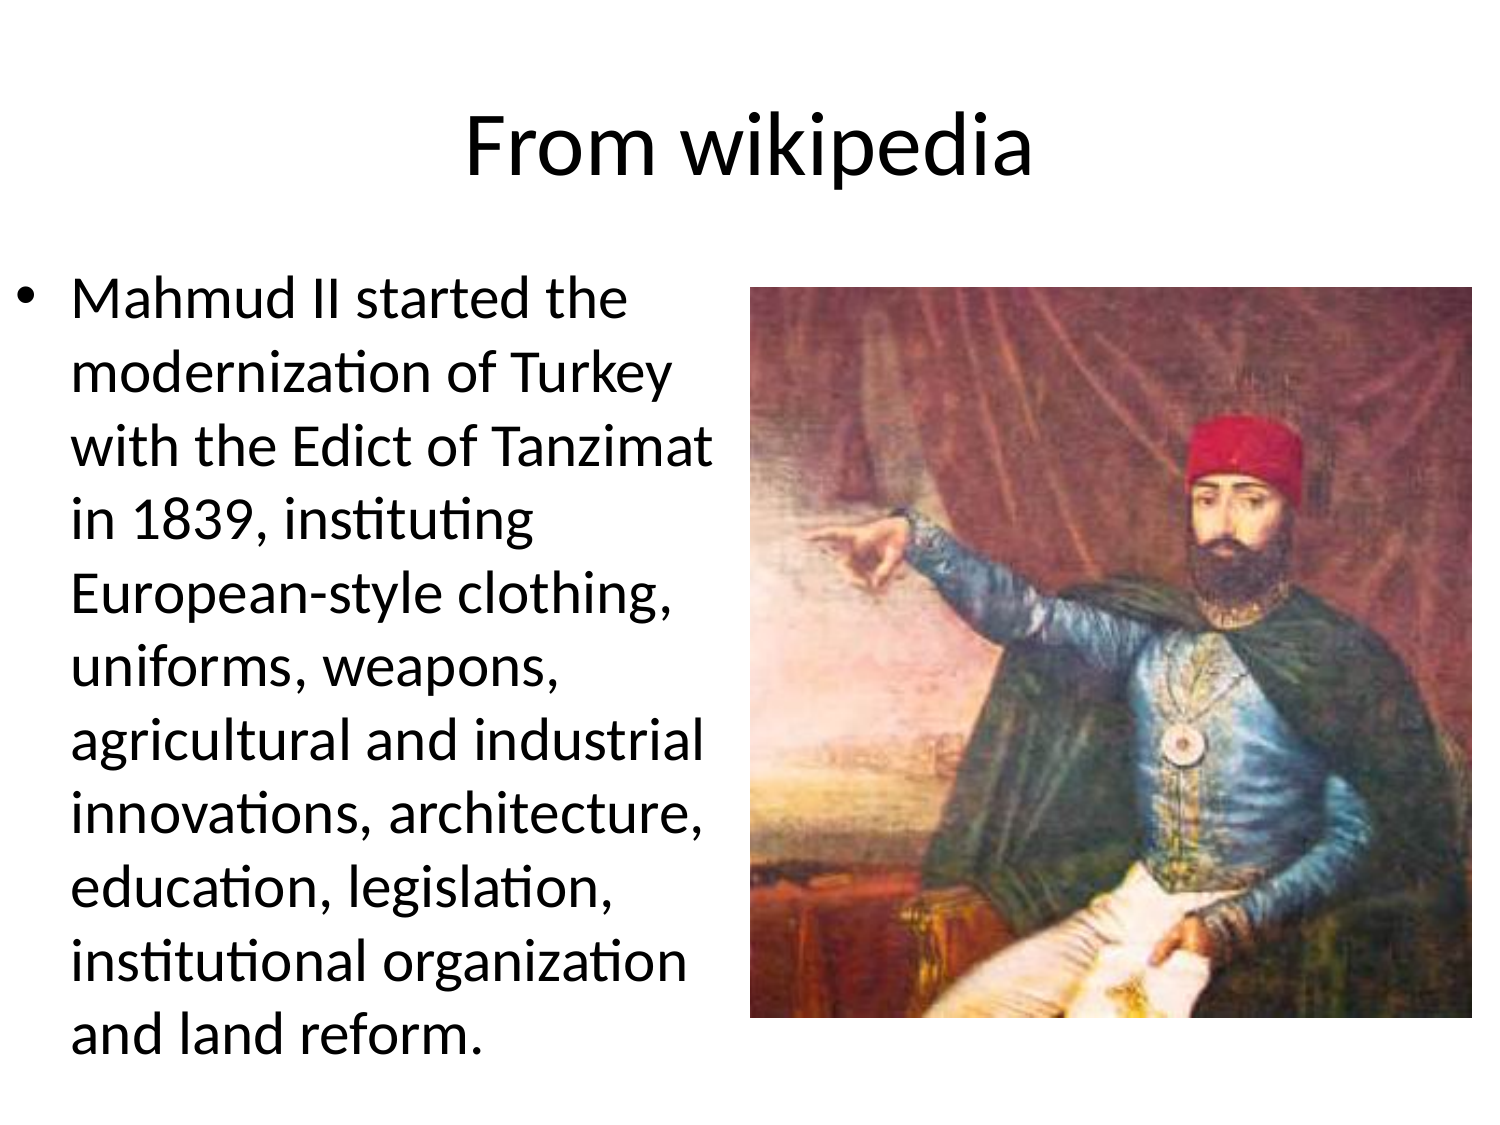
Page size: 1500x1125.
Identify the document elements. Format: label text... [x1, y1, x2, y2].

title From wikipedia [75, 45, 1425, 233]
picture [749, 287, 1472, 1018]
list Mahmud II started the modernization of Turkey with the Edict of Tanzimat in 1839, instituting European-style clothing, uniforms, weapons, agricultural and industrial innovations, architecture, education, legislation, institutional organization and land reform. [0, 249, 738, 1125]
